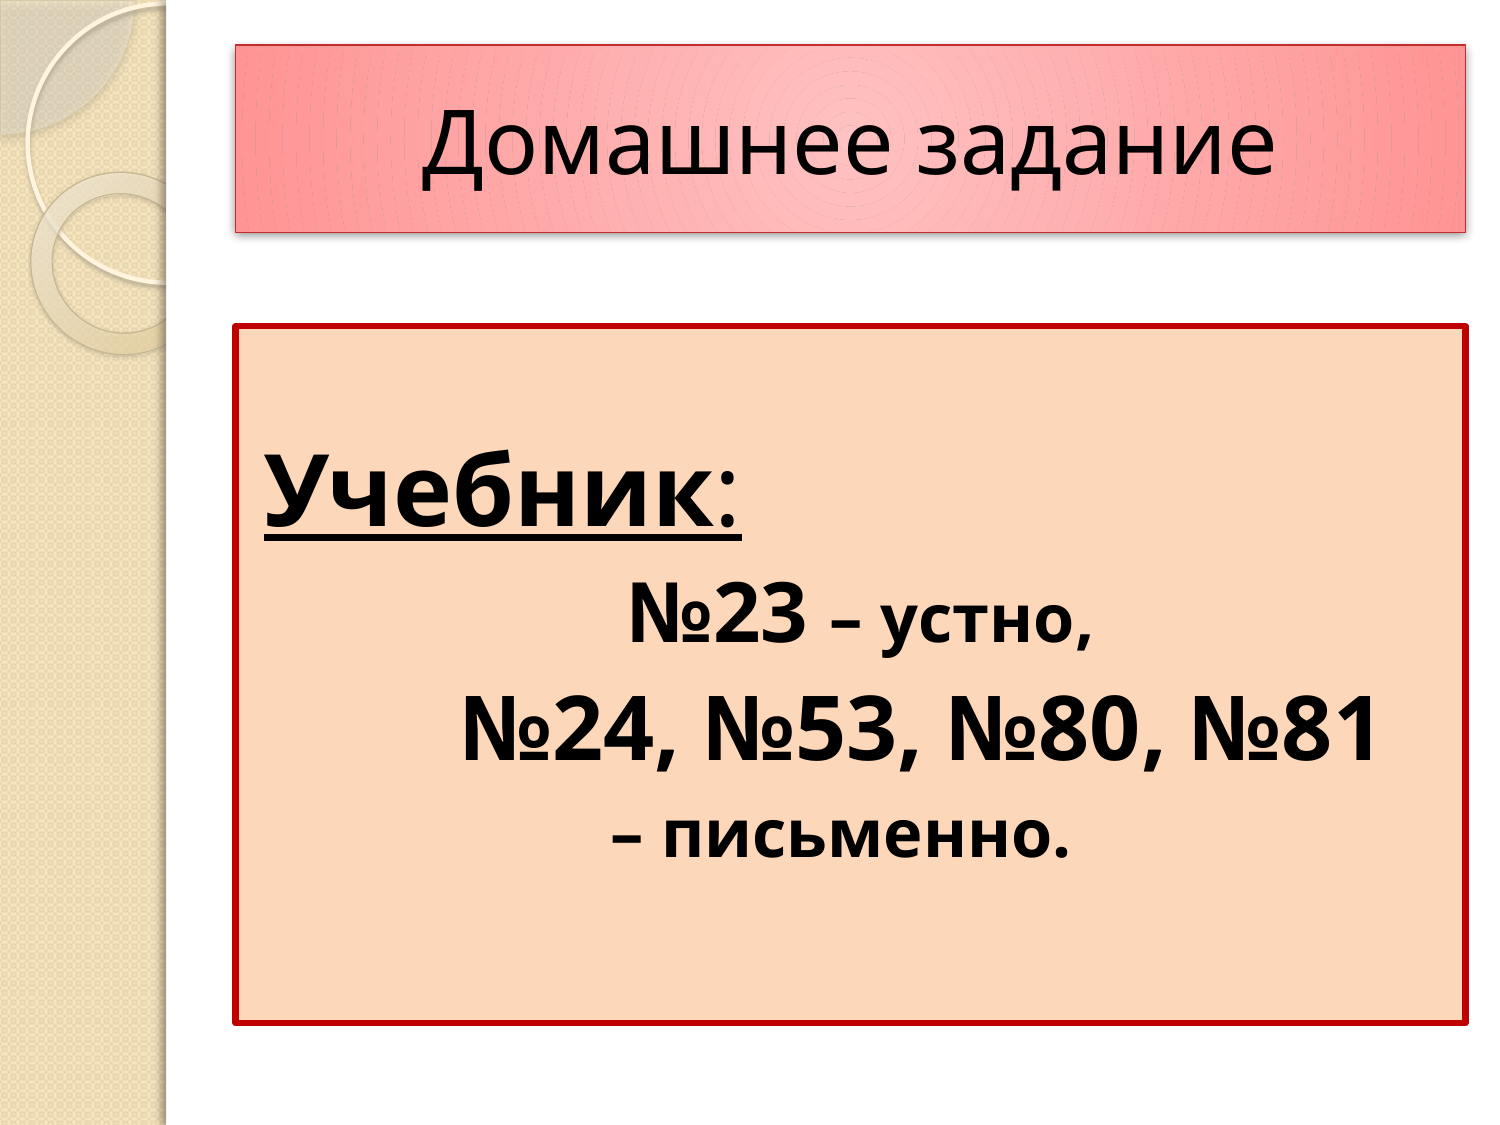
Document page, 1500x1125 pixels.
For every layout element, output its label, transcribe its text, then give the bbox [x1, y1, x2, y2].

title Домашнее задание [235, 44, 1466, 233]
list Учебник: №23 – устно, №24, №53, №80, №81 – письменно. [235, 326, 1466, 1024]
